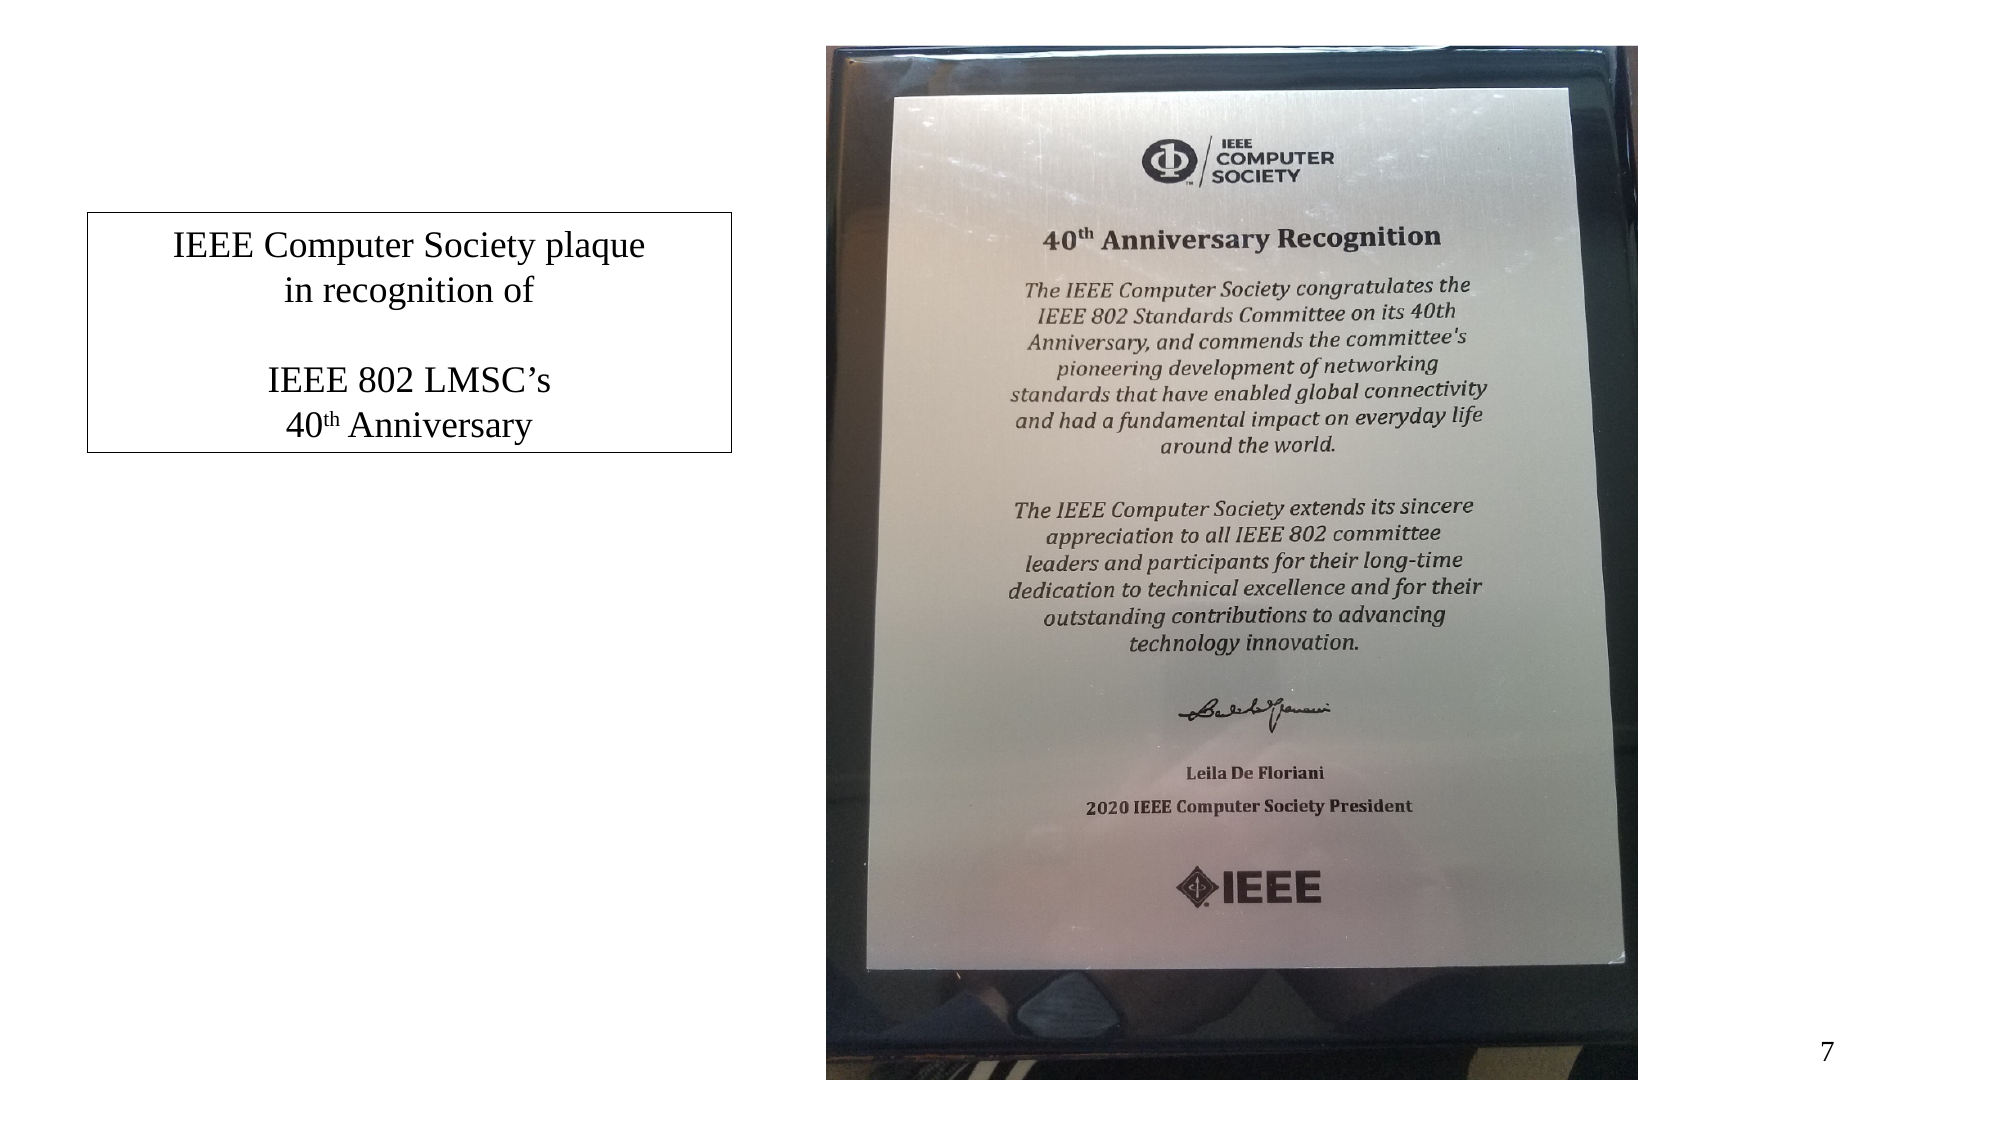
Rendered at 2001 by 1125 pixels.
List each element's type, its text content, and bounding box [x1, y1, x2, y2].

picture [826, 969, 1637, 1079]
picture [826, 47, 1637, 155]
text_box IEEE Computer Society plaque in recognition of IEEE 802 LMSC’s 40th Anniversary [87, 212, 709, 453]
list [714, 155, 1749, 969]
slide_number 7 [1433, 1024, 1851, 1101]
